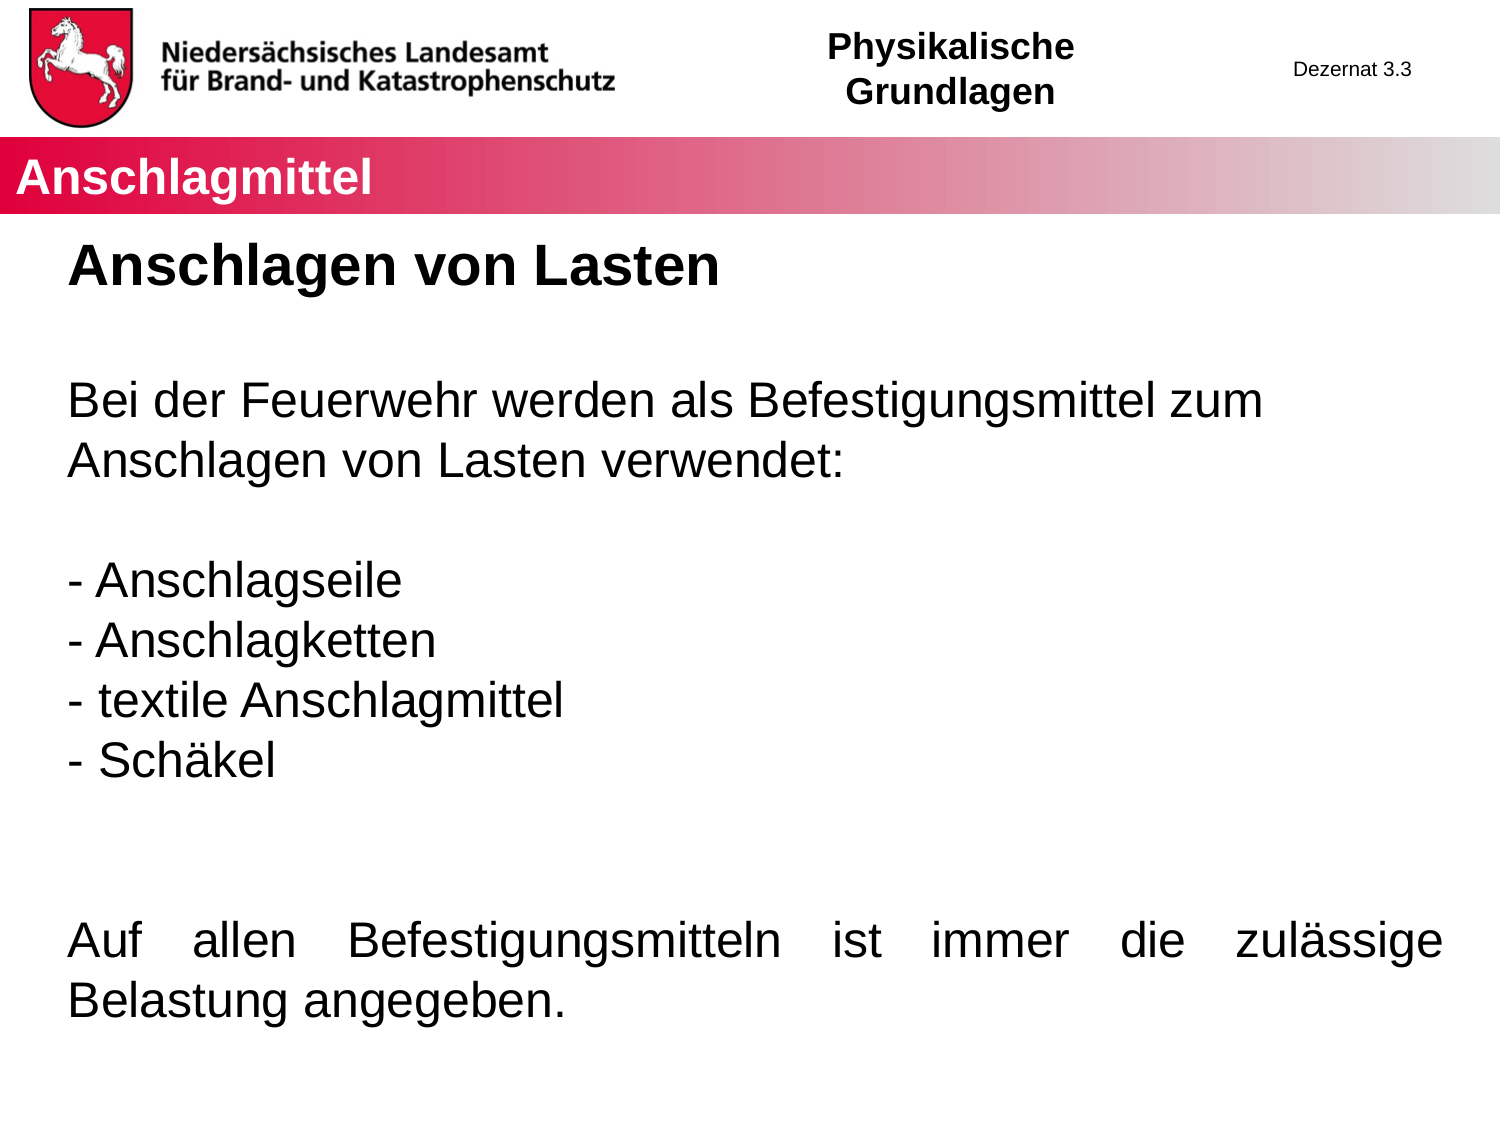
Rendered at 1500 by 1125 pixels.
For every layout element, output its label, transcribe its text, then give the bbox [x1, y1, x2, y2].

picture [29, 8, 615, 129]
title Anschlagmittel [0, 137, 1098, 208]
text_box Anschlagen von Lasten Bei der Feuerwehr werden als Befestigungsmittel zum Anschlagen von Lasten verwendet: - Anschlagseile - Anschlagketten - textile Anschlagmittel - Schäkel Auf allen Befestigungsmitteln ist immer die zulässige Belastung angegeben. [53, 219, 1459, 1035]
